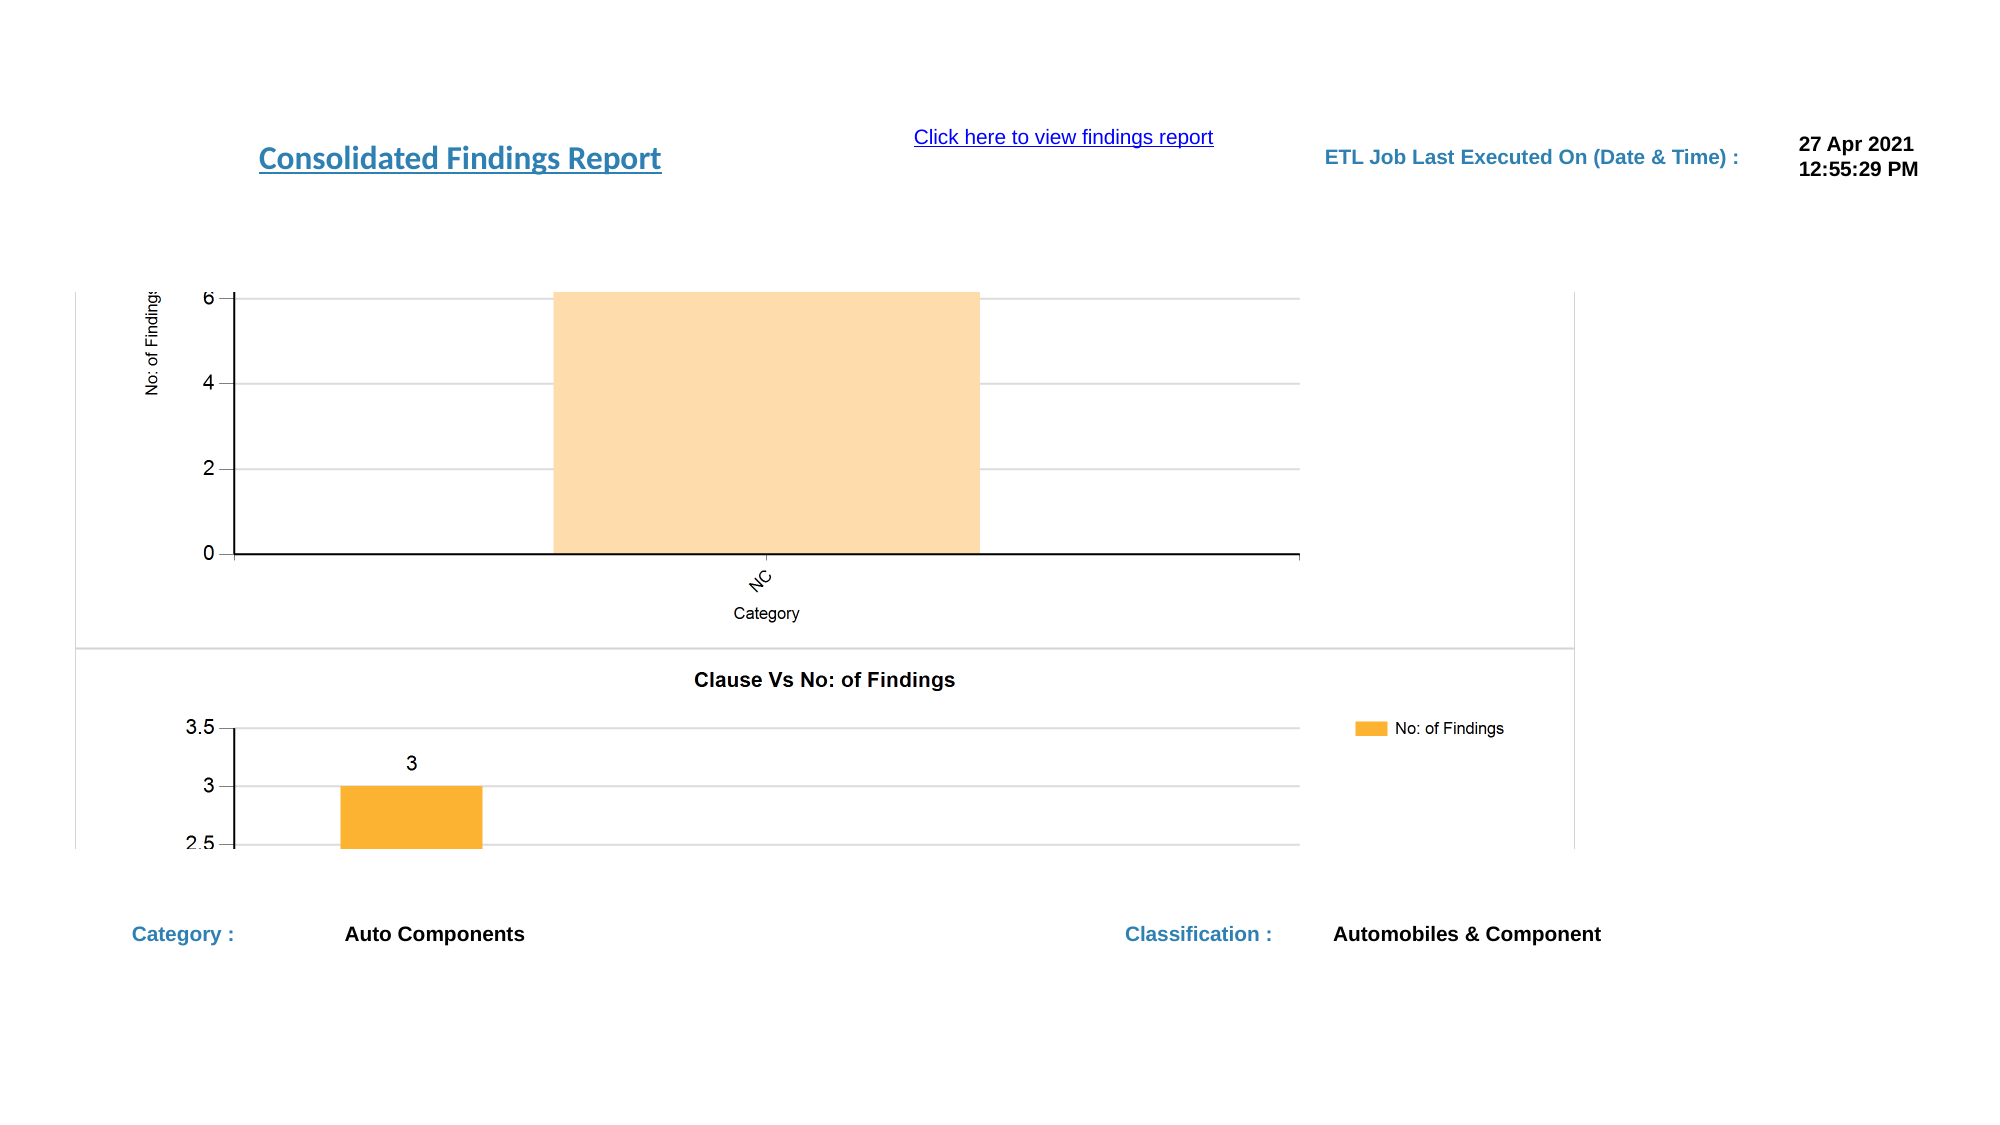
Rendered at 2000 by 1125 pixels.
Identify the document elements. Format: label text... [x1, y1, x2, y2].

picture [74, 858, 1926, 1008]
picture [74, 291, 1576, 850]
text_box 27 Apr 2021 12:55:29 PM [1792, 119, 1925, 193]
text_box Click here to view findings report [886, 119, 1241, 157]
text_box Consolidated Findings Report [91, 119, 831, 193]
text_box ETL Job Last Executed On (Date & Time) : [1273, 119, 1791, 193]
